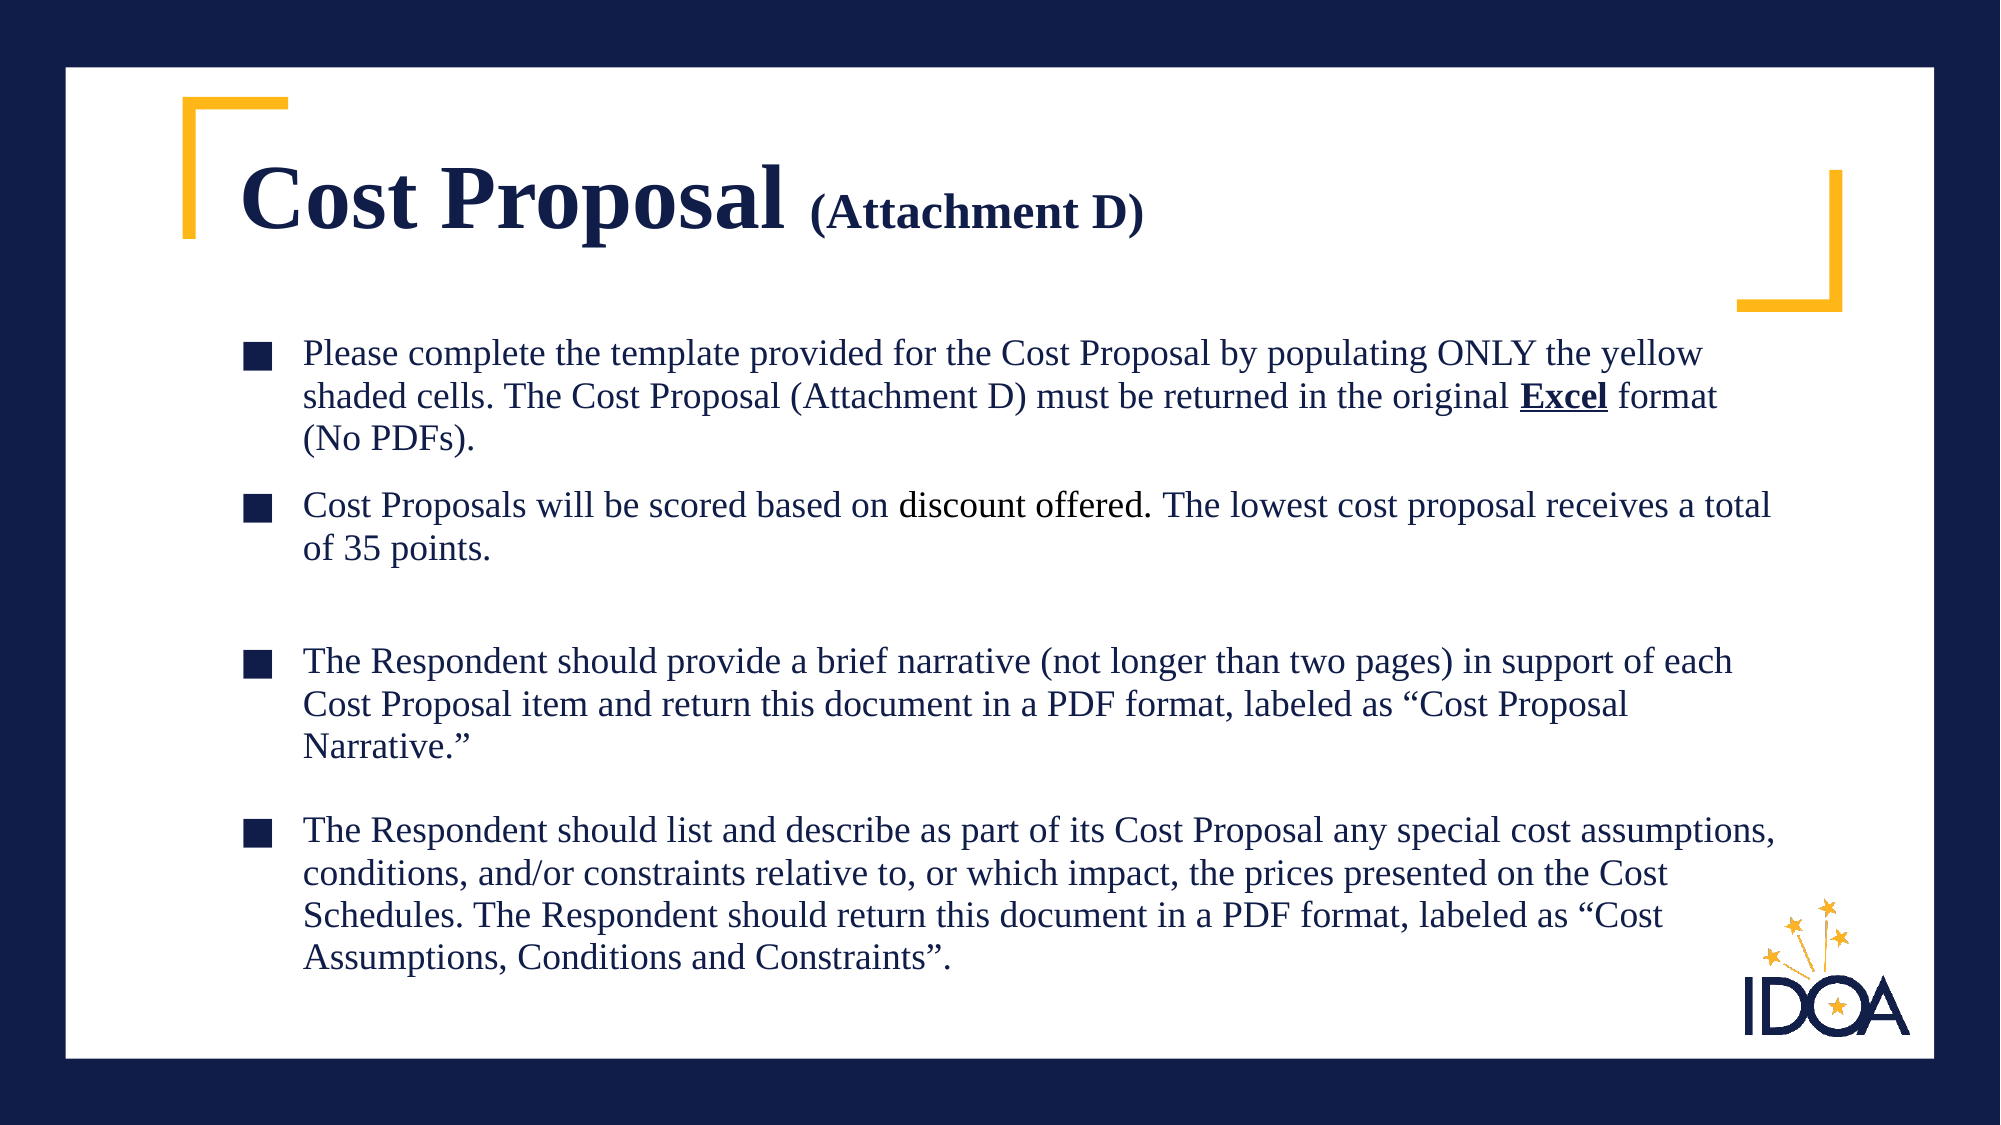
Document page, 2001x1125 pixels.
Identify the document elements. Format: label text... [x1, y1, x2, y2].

title Cost Proposal (Attachment D) [225, 142, 1800, 279]
picture [1702, 857, 1959, 1114]
list Please complete the template provided for the Cost Proposal by populating ONLY the yellow shaded cells. The Cost Proposal (Attachment D) must be returned in the original Excel format (No PDFs). Cost Proposals will be scored based on discount offered. The lowest cost proposal receives a total of 35 points. The Respondent should provide a brief narrative (not longer than two pages) in support of each Cost Proposal item and return this document in a PDF format, labeled as “Cost Proposal Narrative.” The Respondent should list and describe as part of its Cost Proposal any special cost assumptions, conditions, and/or constraints relative to, or which impact, the prices presented on the Cost Schedules. The Respondent should return this document in a PDF format, labeled as “Cost Assumptions, Conditions and Constraints”. [225, 324, 1800, 801]
